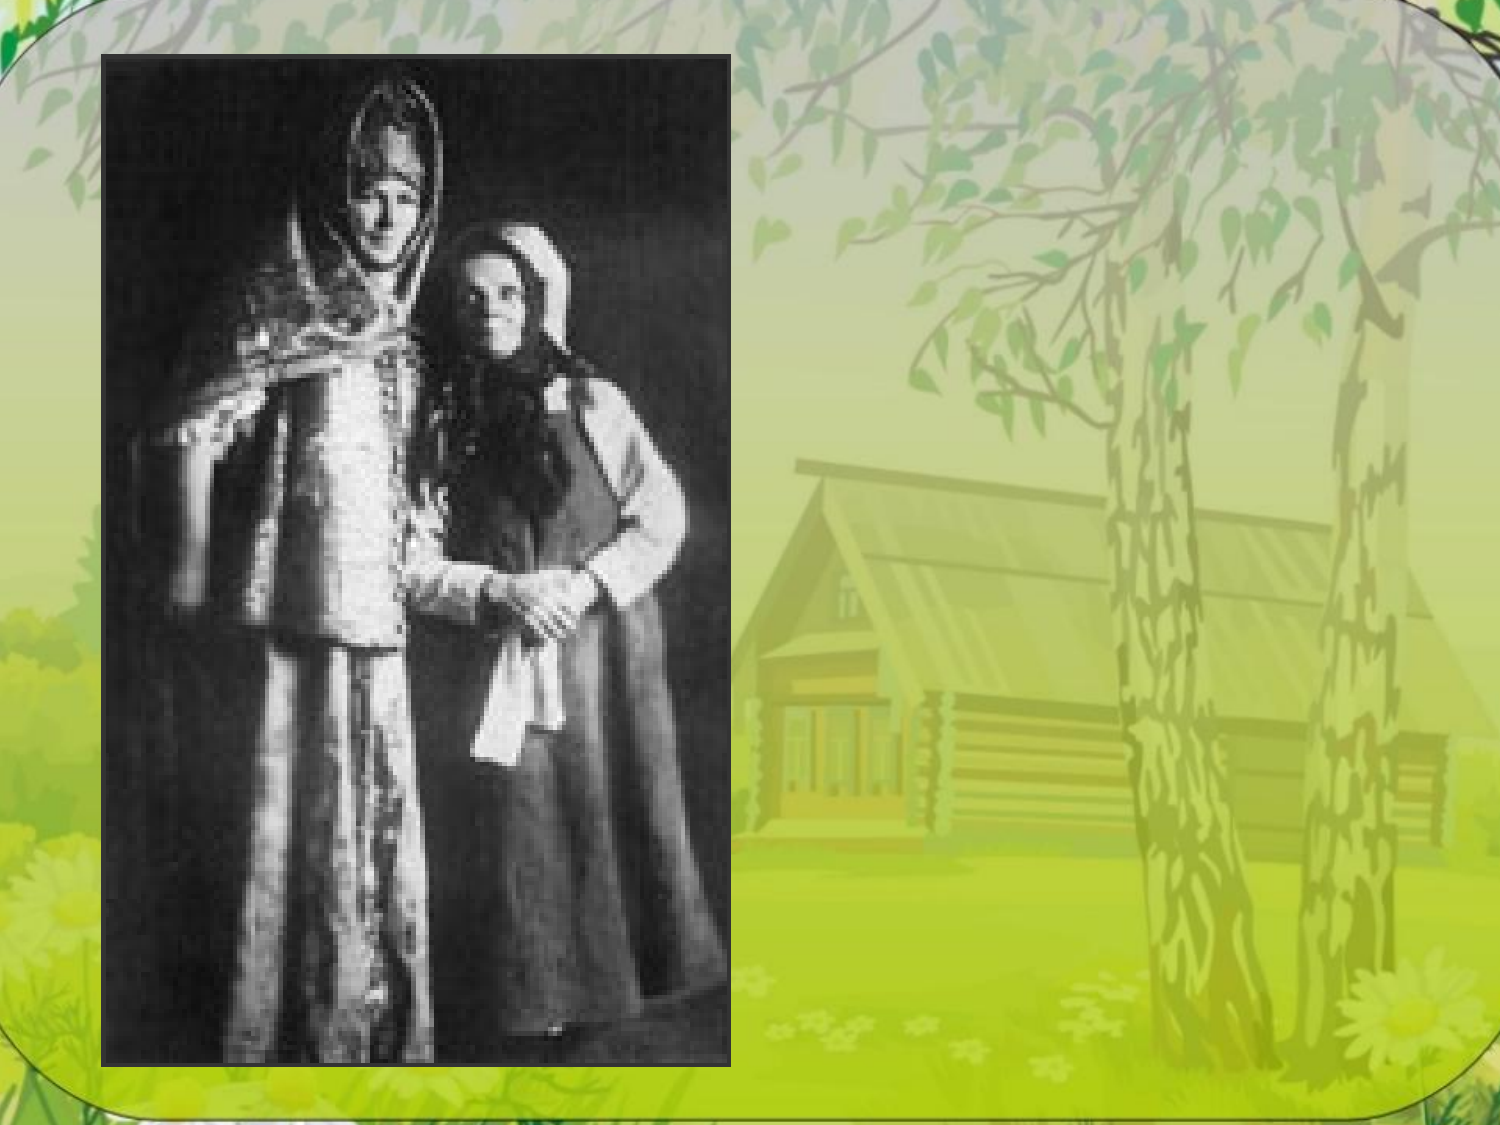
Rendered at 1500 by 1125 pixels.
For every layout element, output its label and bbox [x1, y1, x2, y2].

picture [0, 0, 1500, 1125]
list [108, 61, 725, 1061]
